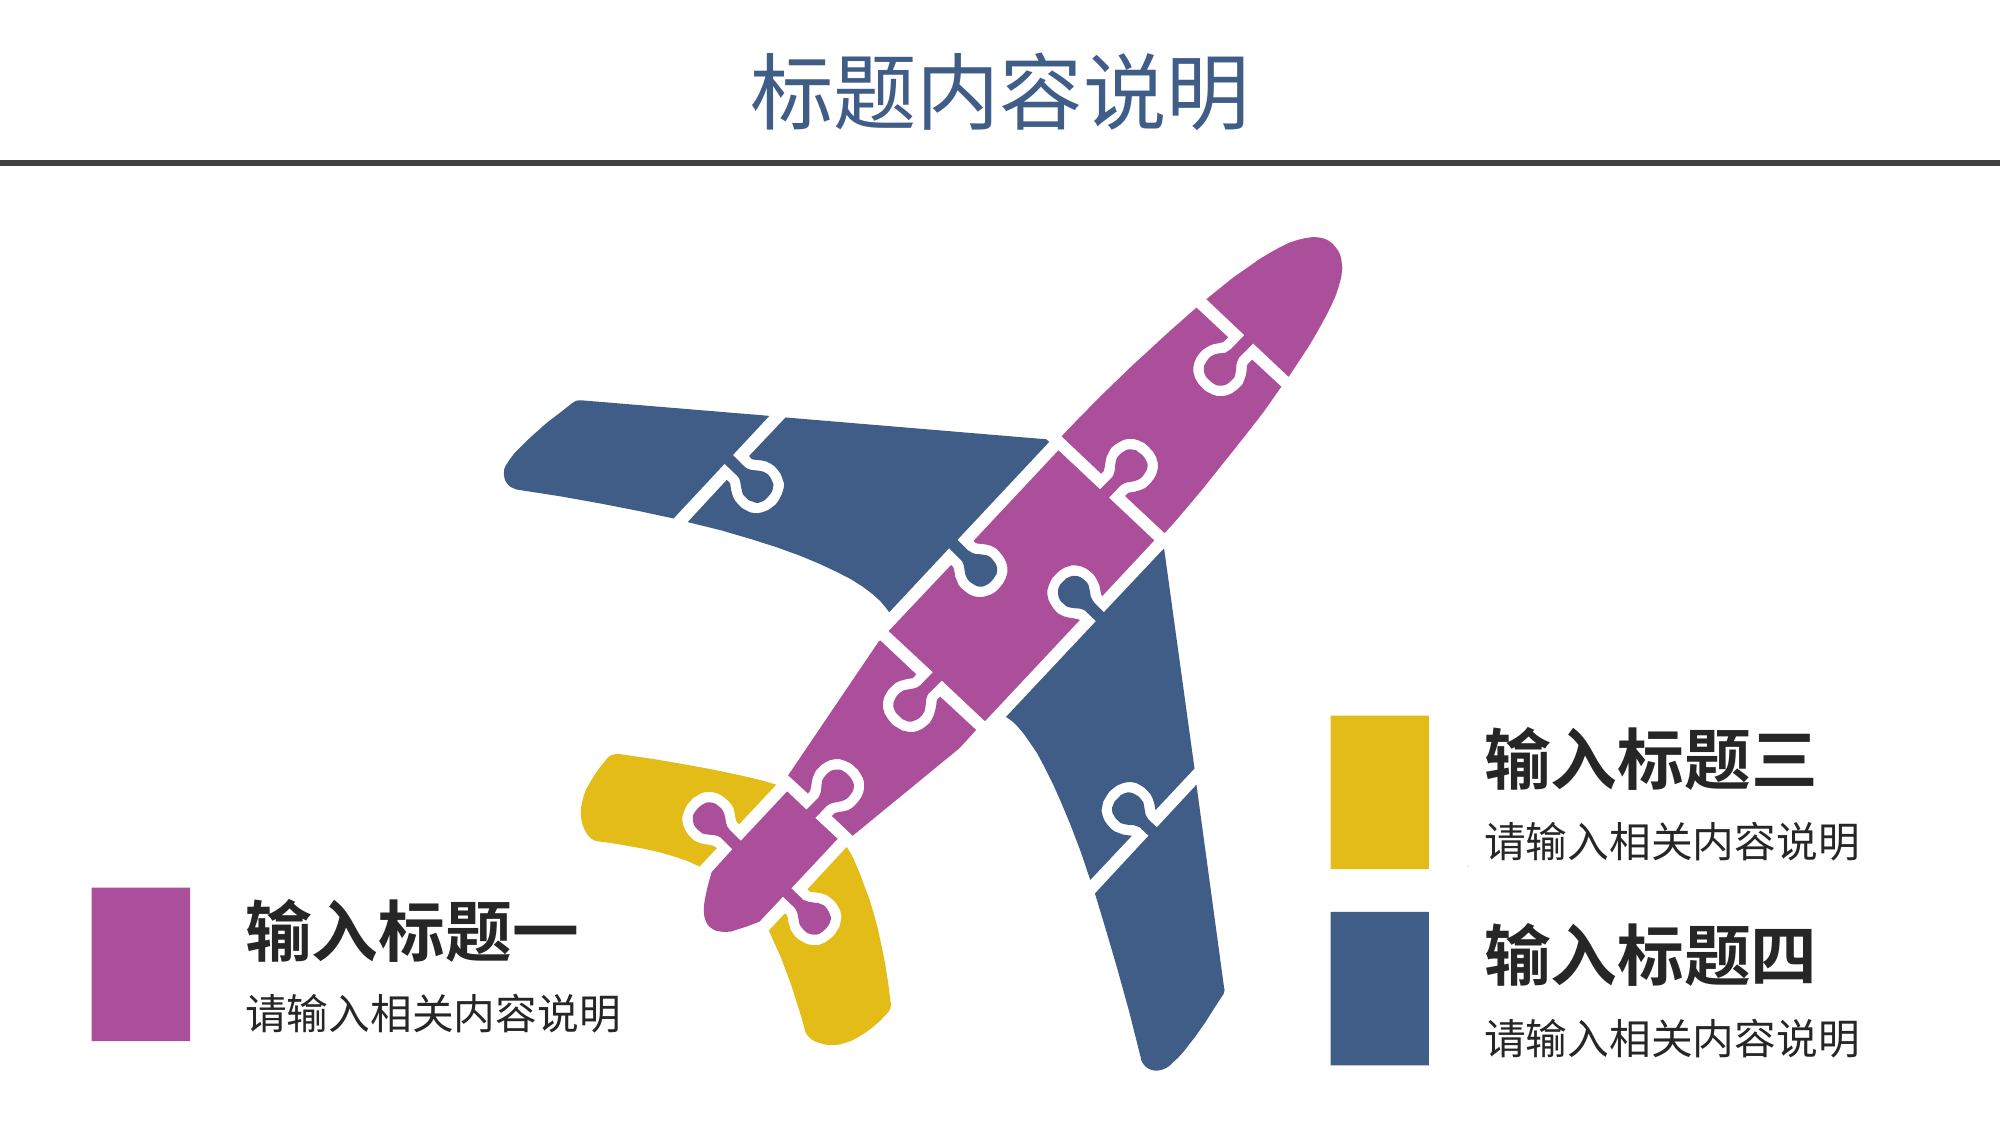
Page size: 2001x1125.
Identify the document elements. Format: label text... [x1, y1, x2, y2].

text_box [692, 769, 854, 935]
text_box [1005, 548, 1195, 880]
text_box [788, 640, 977, 836]
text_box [91, 882, 762, 1047]
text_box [1330, 710, 1948, 875]
text_box [1061, 307, 1282, 534]
text_box [1094, 784, 1225, 1071]
text_box [580, 753, 777, 867]
text_box [768, 847, 891, 1046]
text_box [1203, 237, 1343, 386]
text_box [1330, 906, 1917, 1071]
text_box [687, 417, 1050, 613]
text_box [503, 400, 774, 519]
text_box [888, 449, 1155, 722]
title 标题内容说明 [137, 39, 1863, 155]
